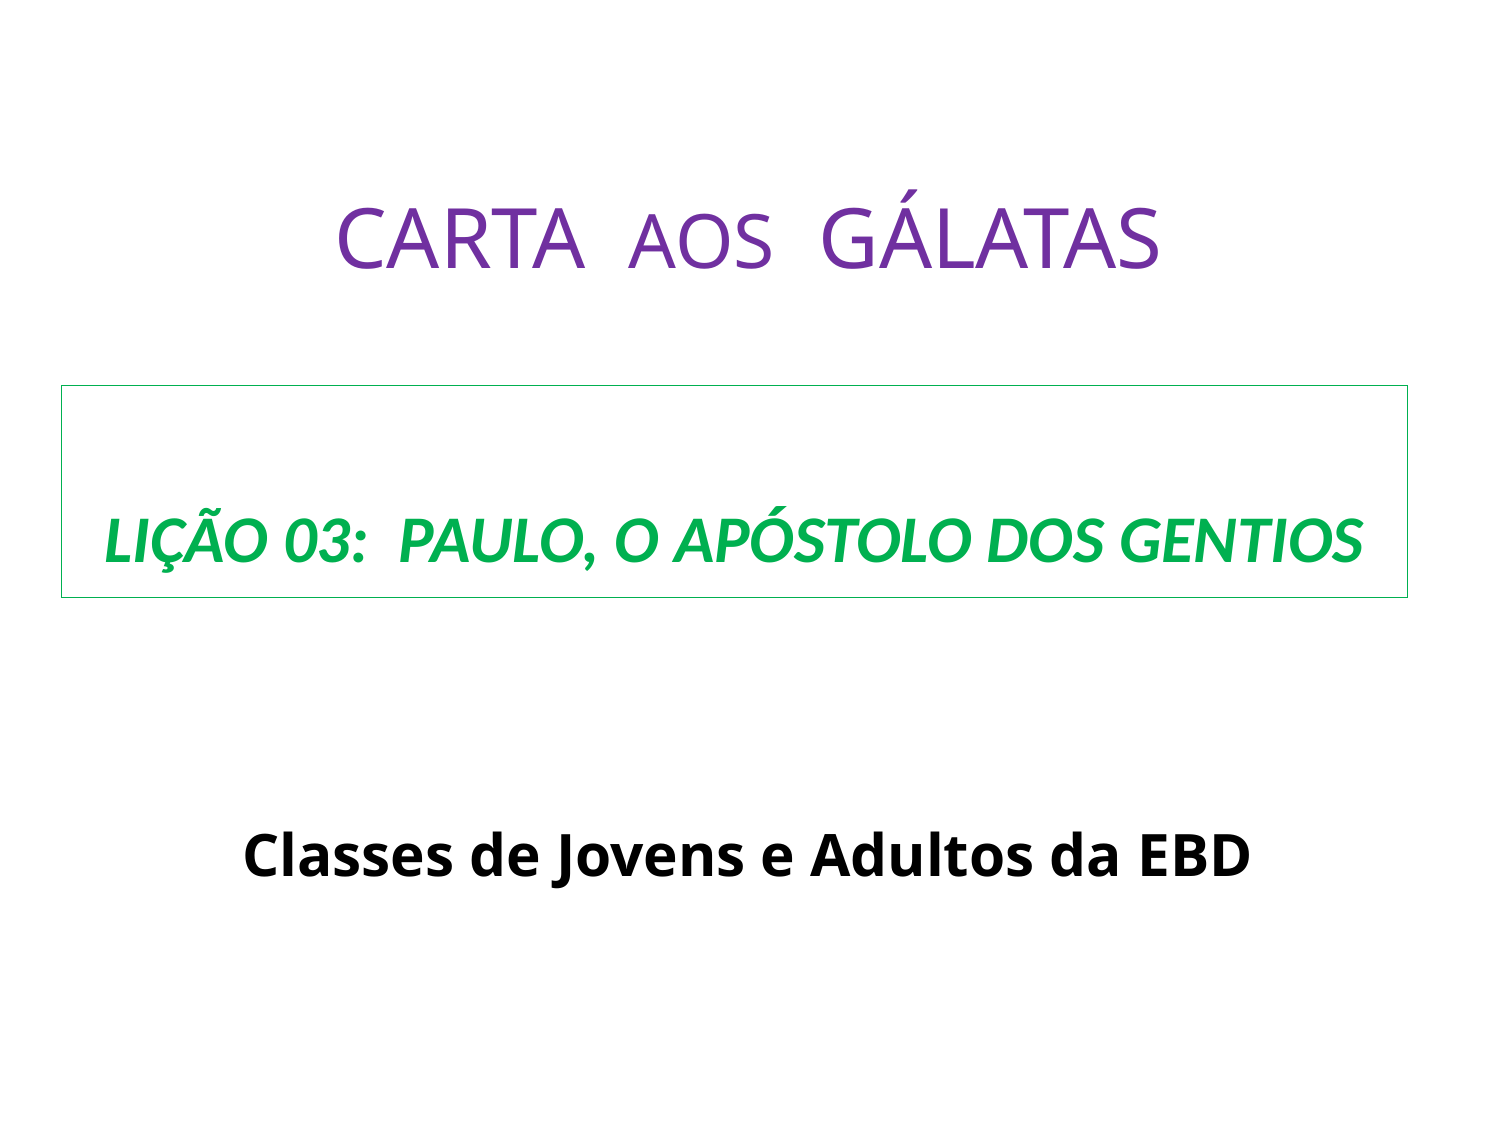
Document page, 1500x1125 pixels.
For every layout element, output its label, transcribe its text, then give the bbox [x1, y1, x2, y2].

subtitle LIÇÃO 03: PAULO, O APÓSTOLO DOS GENTIOS [61, 385, 1408, 598]
text_box CARTA AOS GÁLATAS [87, 177, 1411, 293]
text_box Classes de Jovens e Adultos da EBD [112, 810, 1384, 937]
